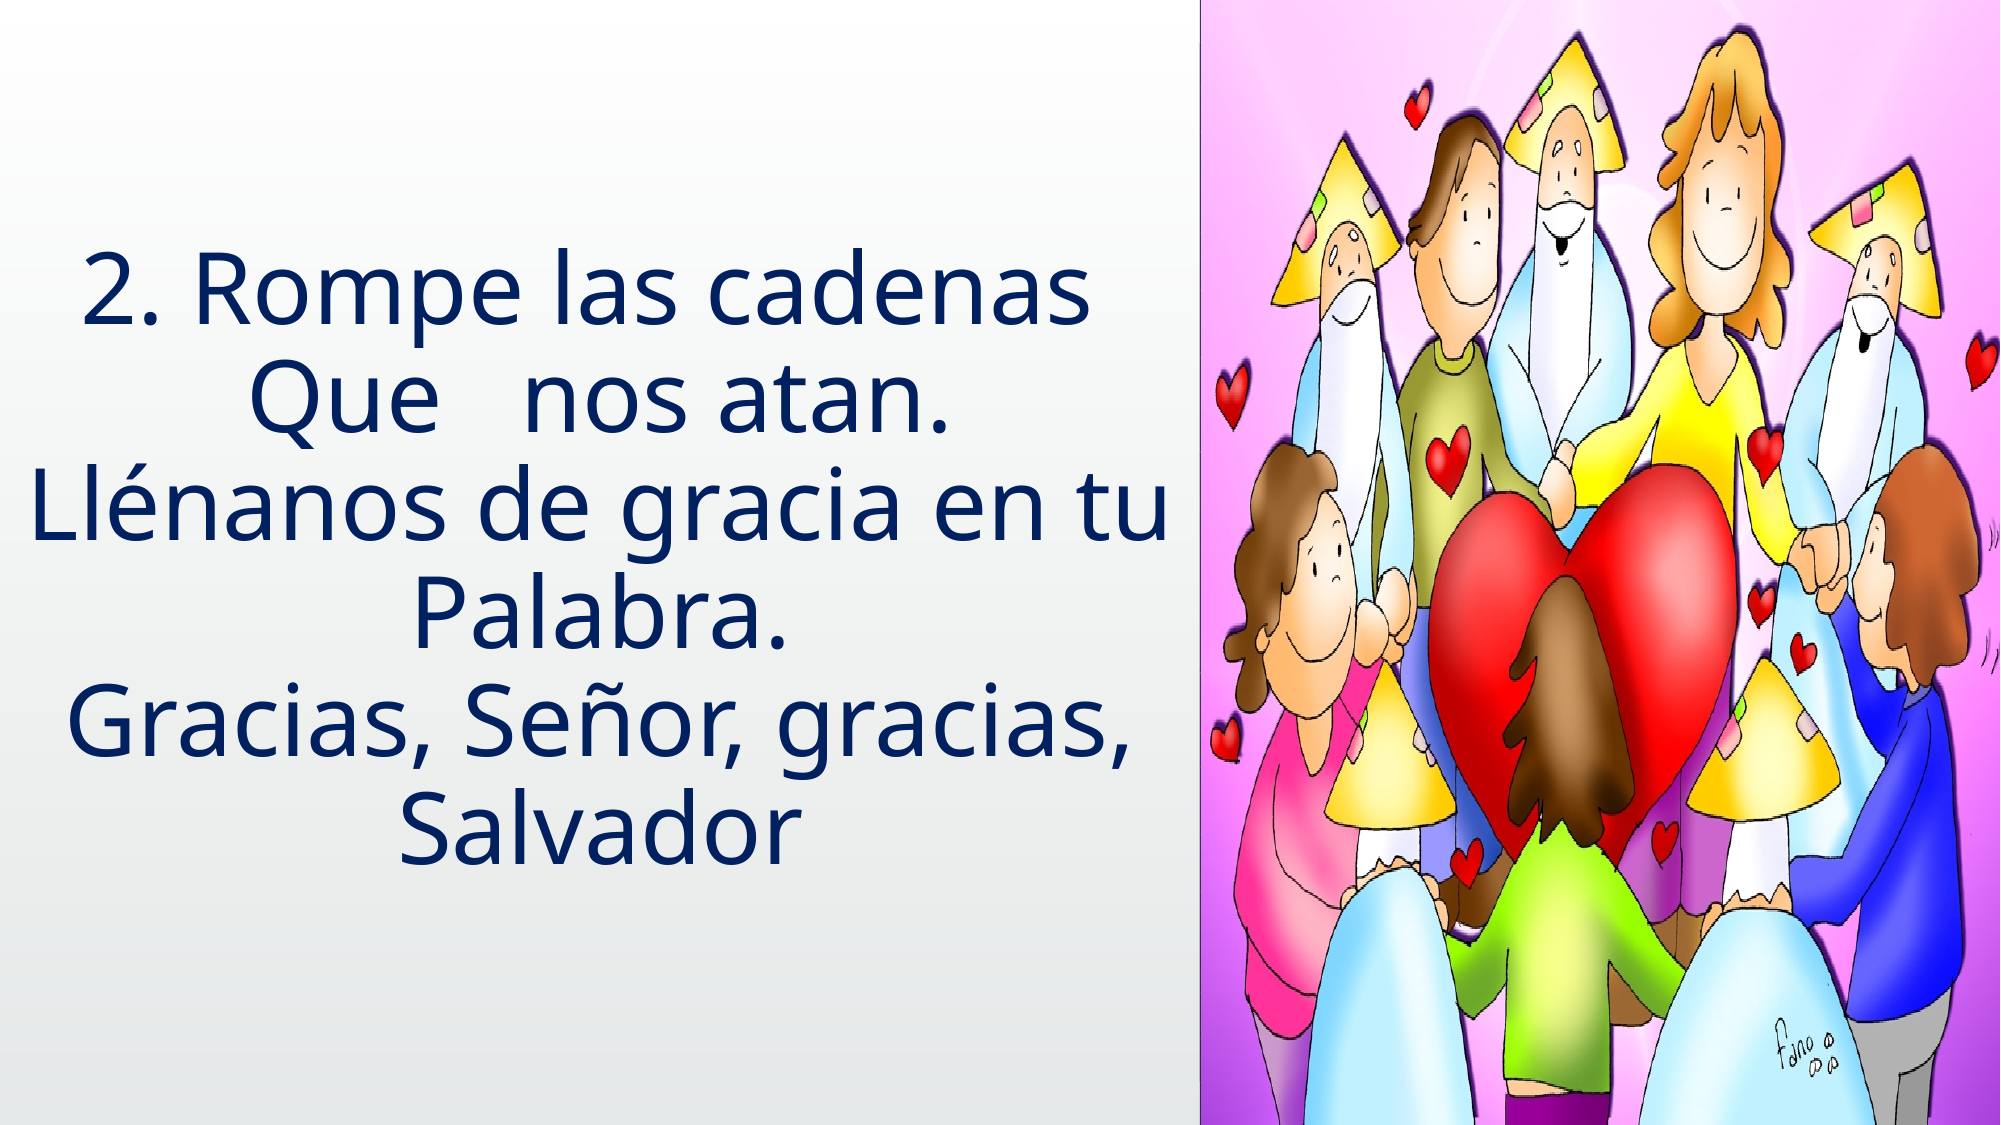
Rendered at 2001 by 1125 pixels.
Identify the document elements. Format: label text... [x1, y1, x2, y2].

picture [1200, 0, 2000, 1125]
title 2. Rompe las cadenas Que nos atan. Llénanos de gracia en tu Palabra. Gracias, Señor, gracias, Salvador [0, 0, 1200, 1125]
